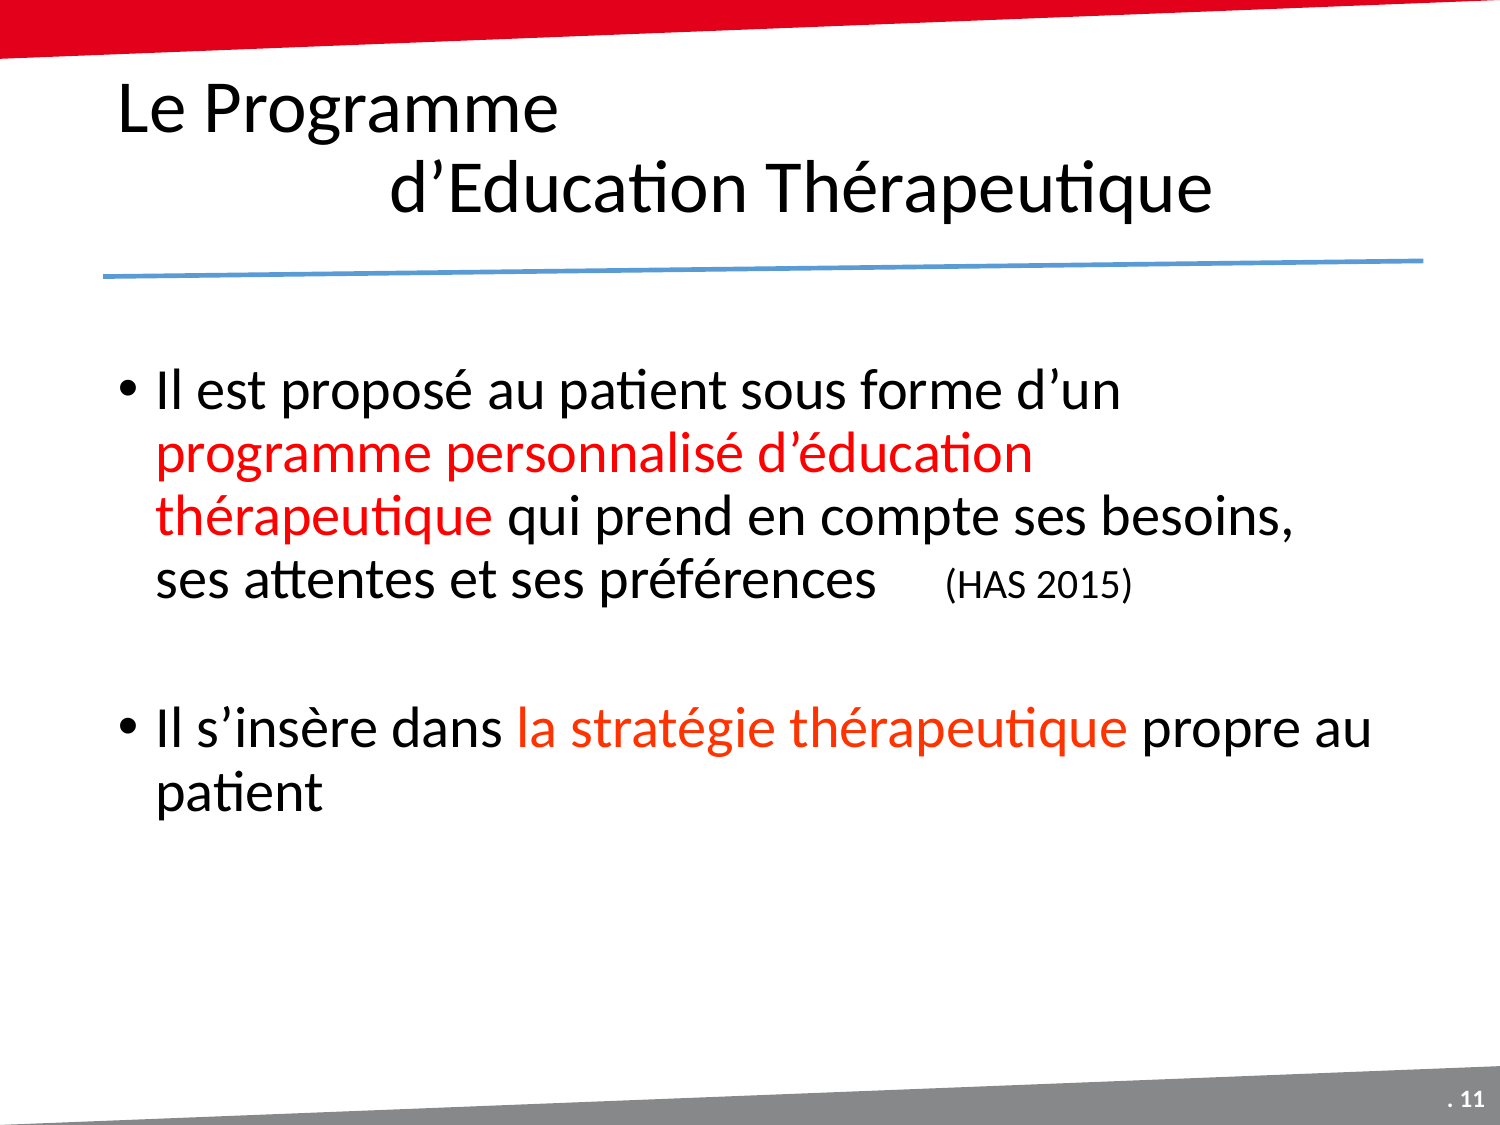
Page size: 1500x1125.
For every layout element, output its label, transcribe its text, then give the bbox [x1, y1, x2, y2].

slide_number . 11 [1162, 1067, 1500, 1125]
list Il est proposé au patient sous forme d’un programme personnalisé d’éducation thérapeutique qui prend en compte ses besoins, ses attentes et ses préférences (HAS 2015) Il s’insère dans la stratégie thérapeutique propre au patient [103, 277, 1397, 1014]
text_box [103, 260, 1424, 277]
title Le Programme d’Education Thérapeutique [103, 59, 1397, 260]
